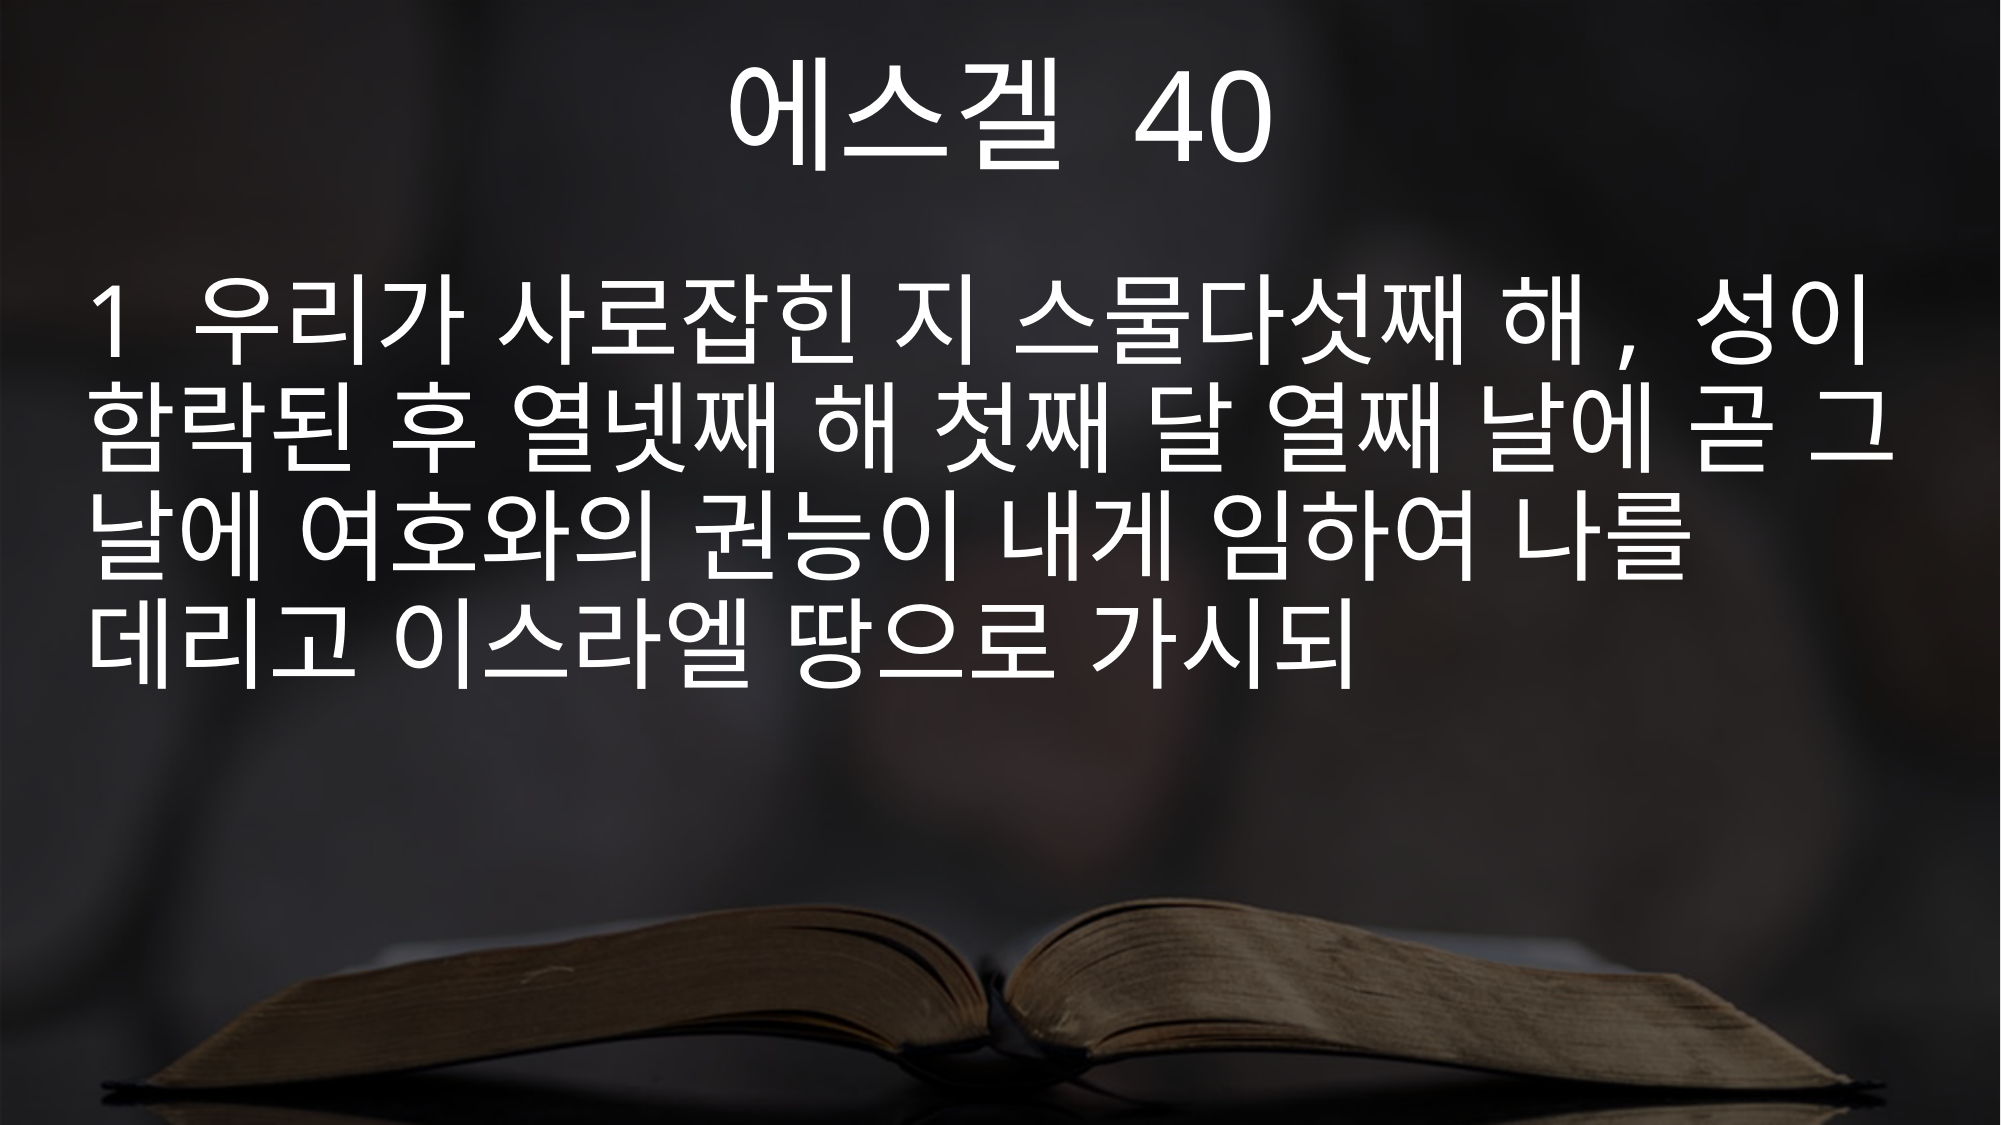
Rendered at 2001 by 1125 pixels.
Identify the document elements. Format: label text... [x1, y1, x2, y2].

footer 에스겔 40 [0, 32, 2000, 192]
picture [0, 0, 2001, 1125]
list 1 우리가 사로잡힌 지 스물다섯째 해, 성이 함락된 후 열넷째 해 첫째 달 열째 날에 곧 그 날에 여호와의 권능이 내게 임하여 나를 데리고 이스라엘 땅으로 가시되 [69, 263, 1953, 423]
